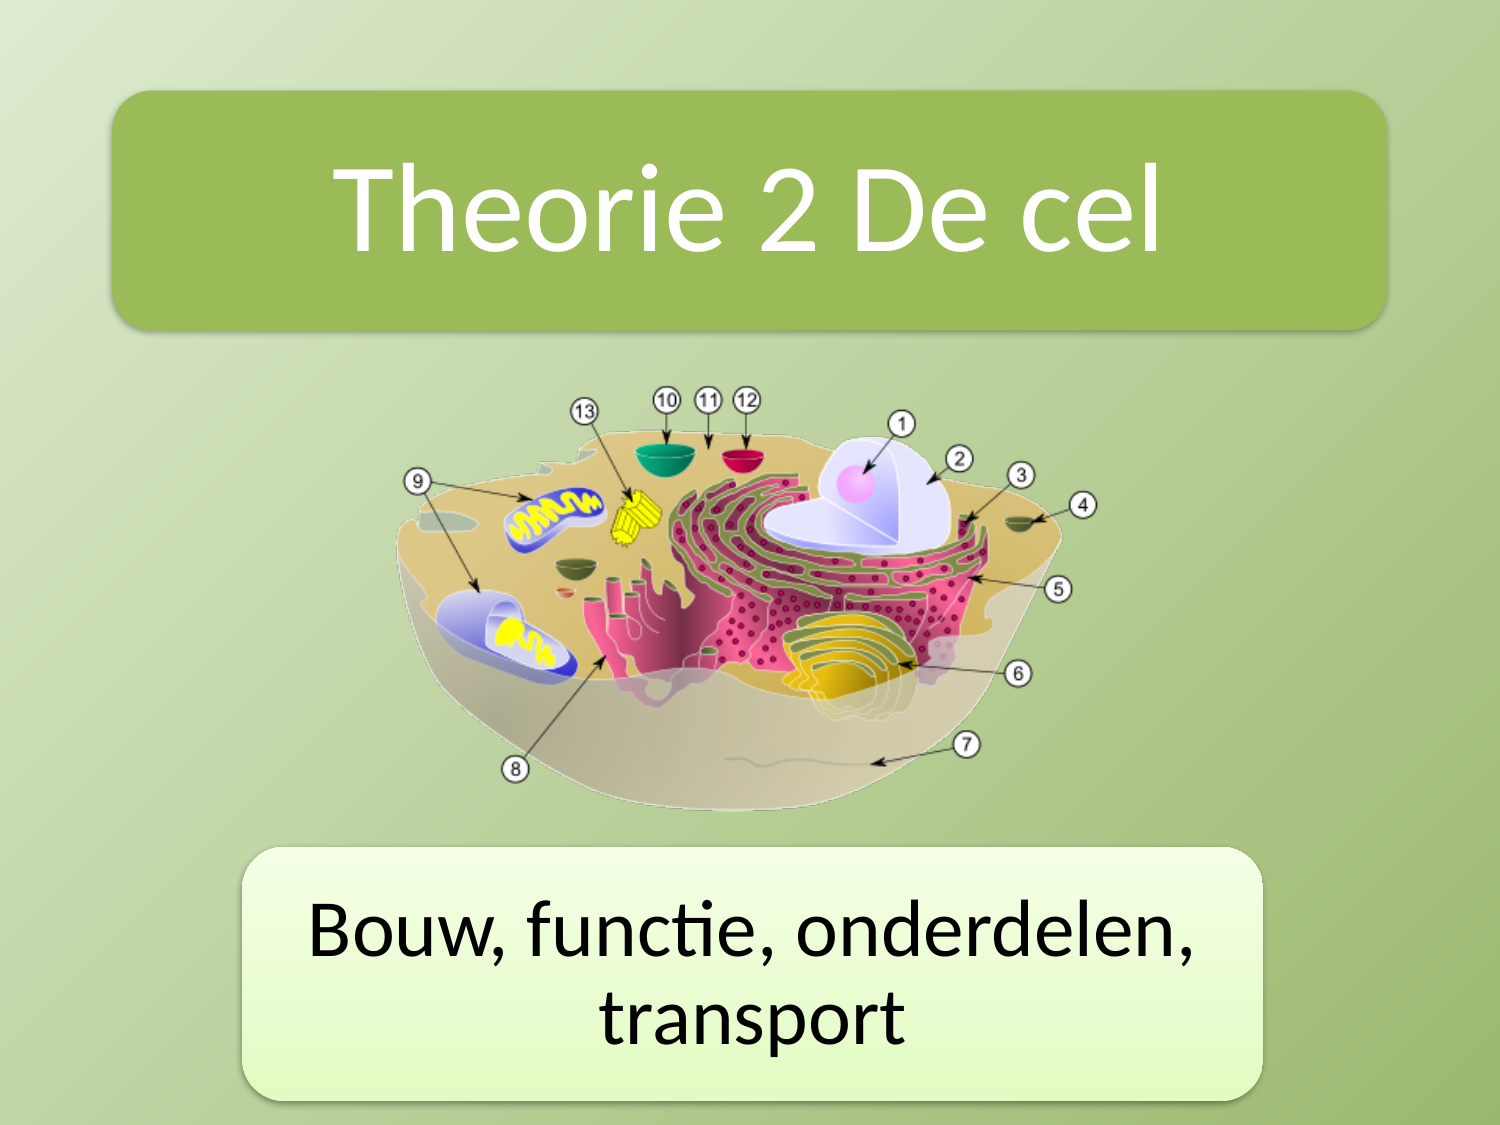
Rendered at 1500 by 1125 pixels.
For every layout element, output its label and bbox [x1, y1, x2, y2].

picture [395, 385, 1099, 813]
text_box [241, 845, 1264, 1103]
text_box [111, 89, 1388, 332]
